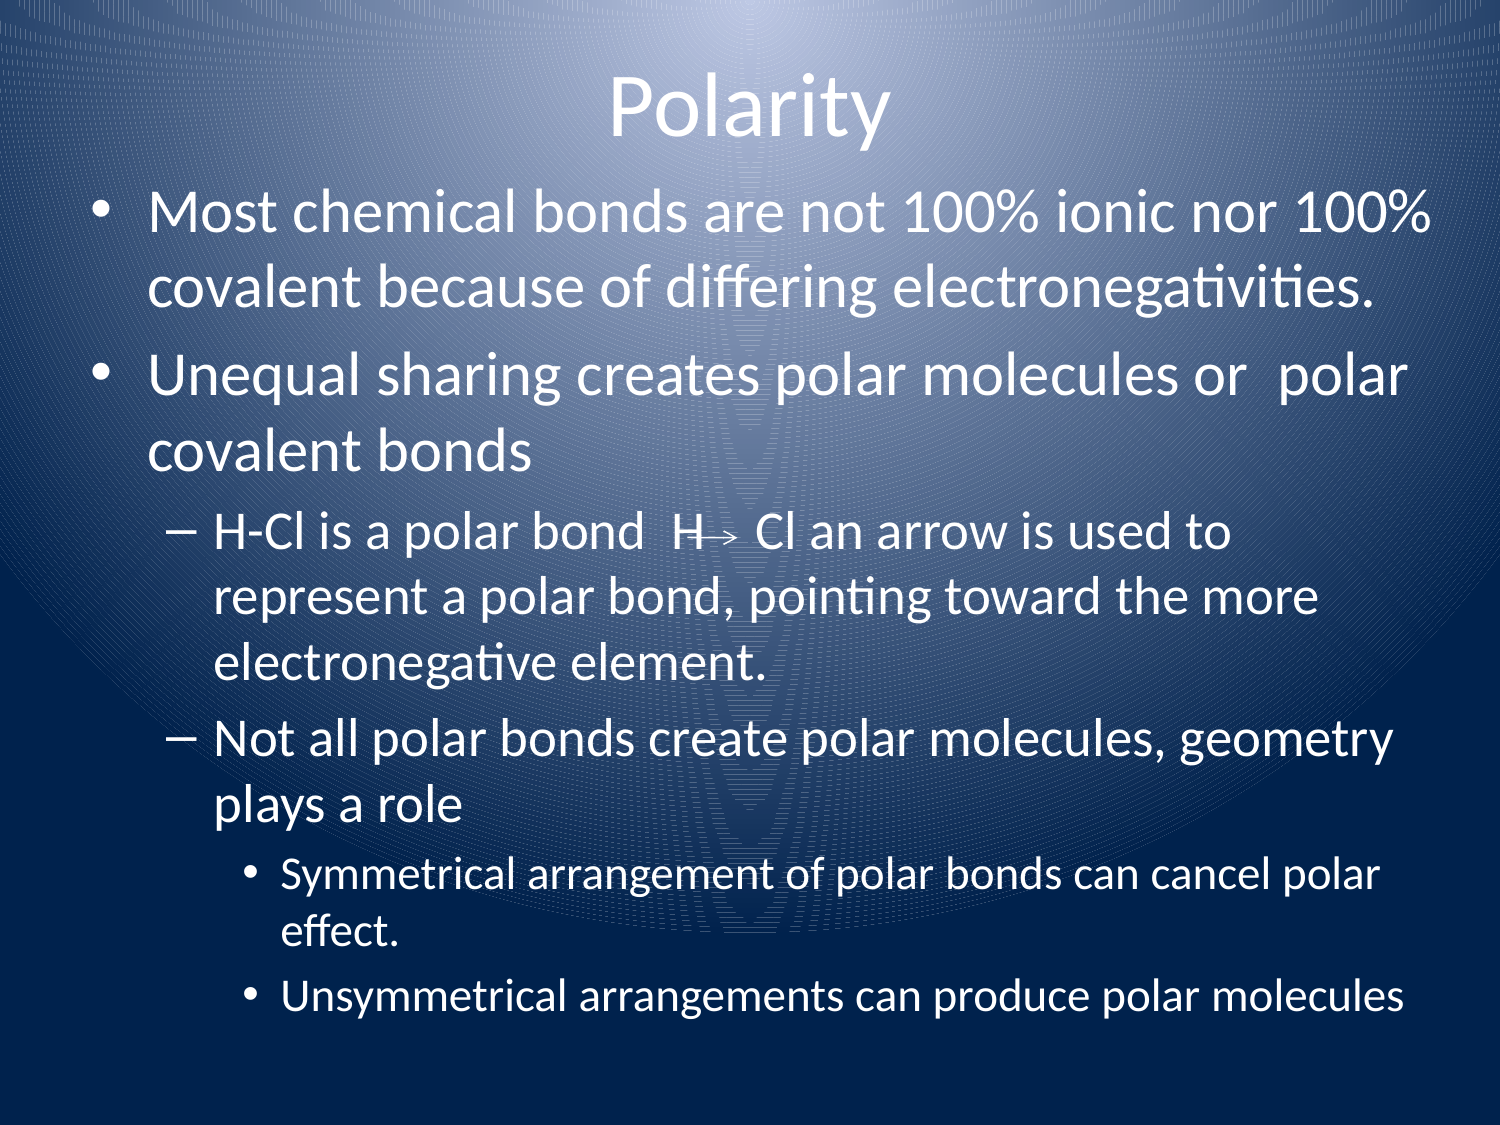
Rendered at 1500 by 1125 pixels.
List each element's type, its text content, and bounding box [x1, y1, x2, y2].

list Most chemical bonds are not 100% ionic nor 100% covalent because of differing electronegativities. Unequal sharing creates polar molecules or polar covalent bonds H-Cl is a polar bond H Cl an arrow is used to represent a polar bond, pointing toward the more electronegative element. Not all polar bonds create polar molecules, geometry plays a role Symmetrical arrangement of polar bonds can cancel polar effect. Unsymmetrical arrangements can produce polar molecules [75, 162, 1450, 1050]
title Polarity [75, 24, 1425, 162]
